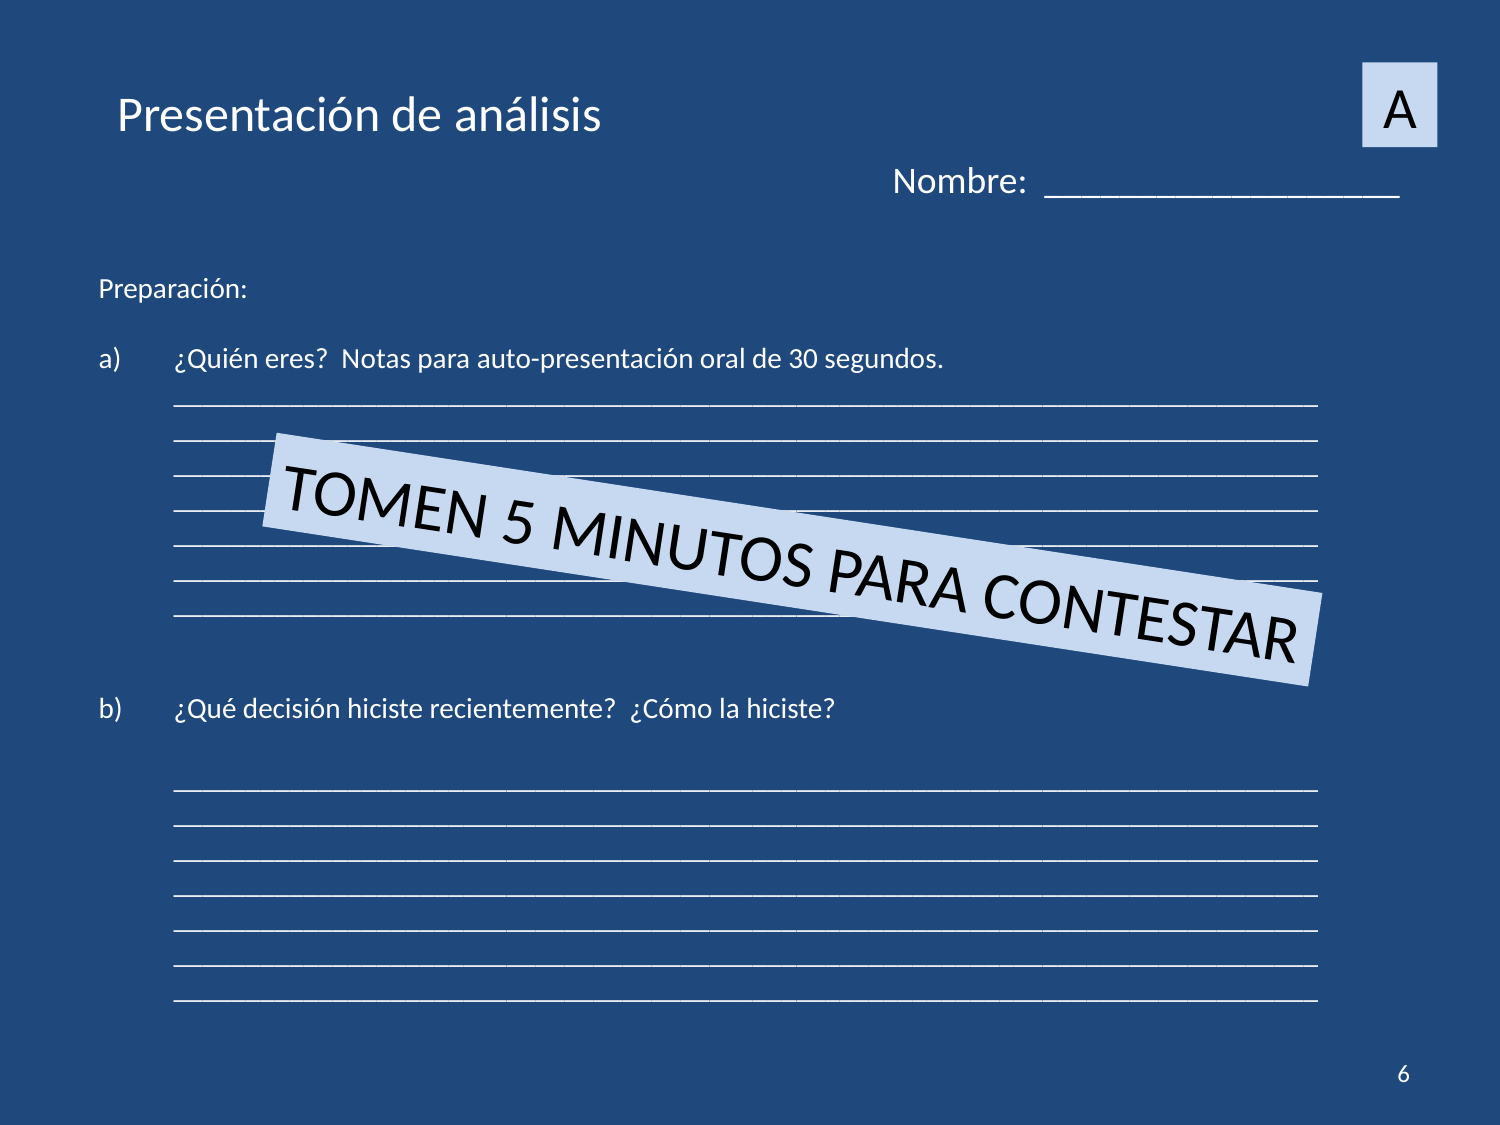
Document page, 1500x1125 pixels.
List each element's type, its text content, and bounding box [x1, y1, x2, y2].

text_box Preparación: ¿Quién eres? Notas para auto-presentación oral de 30 segundos. _______________________________________________________________________________ _______________________________________________________________________________ _______________________________________________________________________________ _______________________________________________________________________________ _______________________________________________________________________________ _______________________________________________________________________________ _______________________________________________________________________________ ¿Qué decisión hiciste recientemente? ¿Cómo la hiciste? _______________________________________________________________________________ _______________________________________________________________________________ _______________________________________________________________________________ _______________________________________________________________________________ _______________________________________________________________________________ _______________________________________________________________________________ _______________________________________________________________________________ [83, 262, 1350, 1082]
text_box TOMEN 5 MINUTOS PARA CONTESTAR [262, 432, 1323, 687]
text_box Nombre: ___________________ [877, 148, 1416, 209]
slide_number 6 [1074, 1042, 1425, 1103]
text_box A [1362, 62, 1438, 148]
text_box Presentación de análisis [102, 74, 617, 149]
